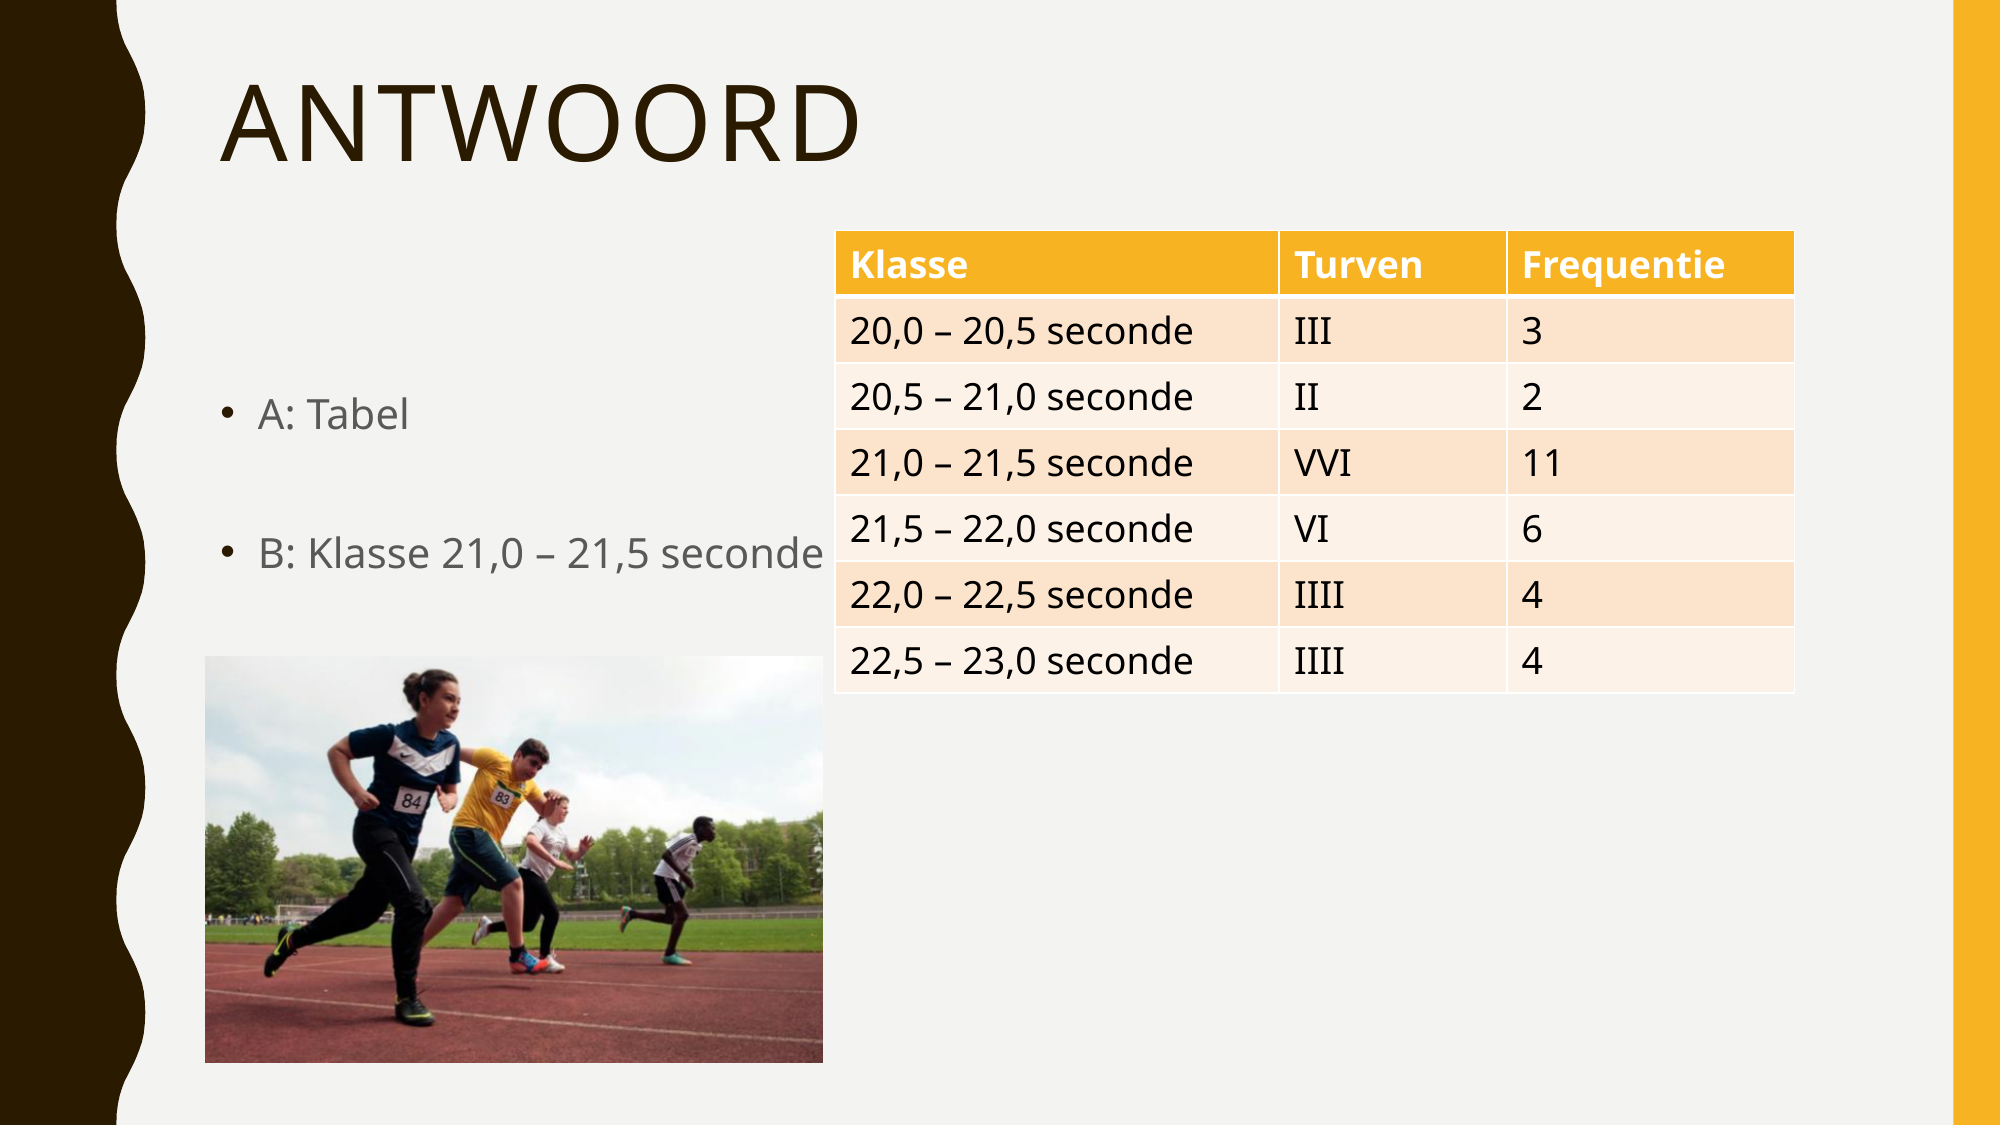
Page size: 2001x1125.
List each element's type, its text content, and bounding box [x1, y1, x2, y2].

table_cell 4 [1508, 562, 1794, 626]
table_cell IIII [1280, 628, 1506, 692]
table_cell II [1280, 364, 1506, 428]
table_header Klasse [836, 231, 1278, 294]
title Antwoord [205, 62, 1875, 308]
table_cell 20,0 – 20,5 seconde [836, 299, 1278, 362]
table_cell 2 [1508, 364, 1794, 428]
table_cell 3 [1508, 299, 1794, 362]
table_cell VVI [1280, 430, 1506, 494]
table_cell IIII [1280, 562, 1506, 626]
picture [205, 656, 823, 1063]
table_cell 6 [1508, 496, 1794, 560]
table_header Turven [1280, 231, 1506, 294]
table_cell III [1280, 299, 1506, 362]
table_cell 21,5 – 22,0 seconde [836, 496, 1278, 560]
list A: Tabel B: Klasse 21,0 – 21,5 seconde [205, 375, 1875, 965]
table_cell VI [1280, 496, 1506, 560]
table_cell 4 [1508, 628, 1794, 692]
table_cell 21,0 – 21,5 seconde [836, 430, 1278, 494]
table_cell 22,5 – 23,0 seconde [836, 628, 1278, 692]
table_cell 22,0 – 22,5 seconde [836, 562, 1278, 626]
table_cell 20,5 – 21,0 seconde [836, 364, 1278, 428]
table_cell 11 [1508, 430, 1794, 494]
table_header Frequentie [1508, 231, 1794, 294]
